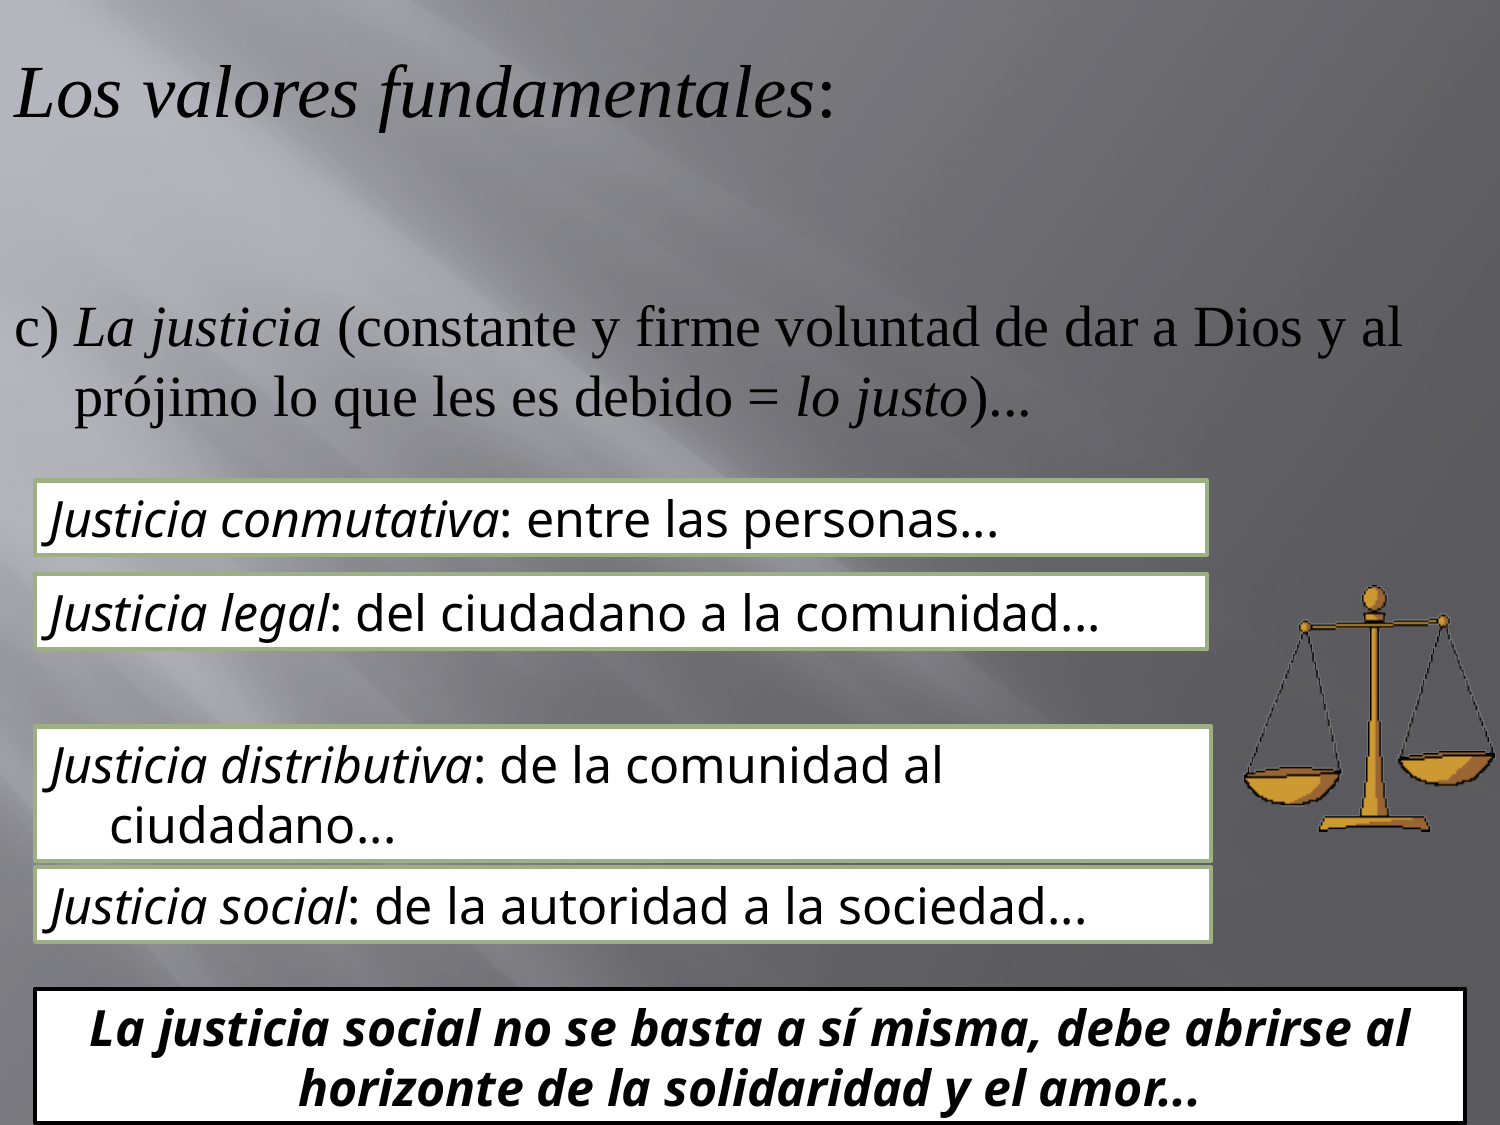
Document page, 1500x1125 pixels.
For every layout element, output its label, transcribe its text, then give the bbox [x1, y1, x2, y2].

picture [1240, 585, 1500, 832]
text_box Justicia distributiva: de la comunidad al ciudadano... [33, 724, 1213, 863]
text_box Justicia conmutativa: entre las personas... [33, 478, 1209, 557]
text_box La justicia social no se basta a sí misma, debe abrirse al horizonte de la solidaridad y el amor... [33, 987, 1467, 1125]
text_box Justicia legal: del ciudadano a la comunidad... [33, 572, 1209, 651]
text_box Los valores fundamentales: [0, 35, 1453, 140]
text_box Justicia social: de la autoridad a la sociedad... [33, 865, 1213, 944]
text_box c) La justicia (constante y firme voluntad de dar a Dios y al prójimo lo que les es debido = lo justo)... [0, 281, 1500, 436]
